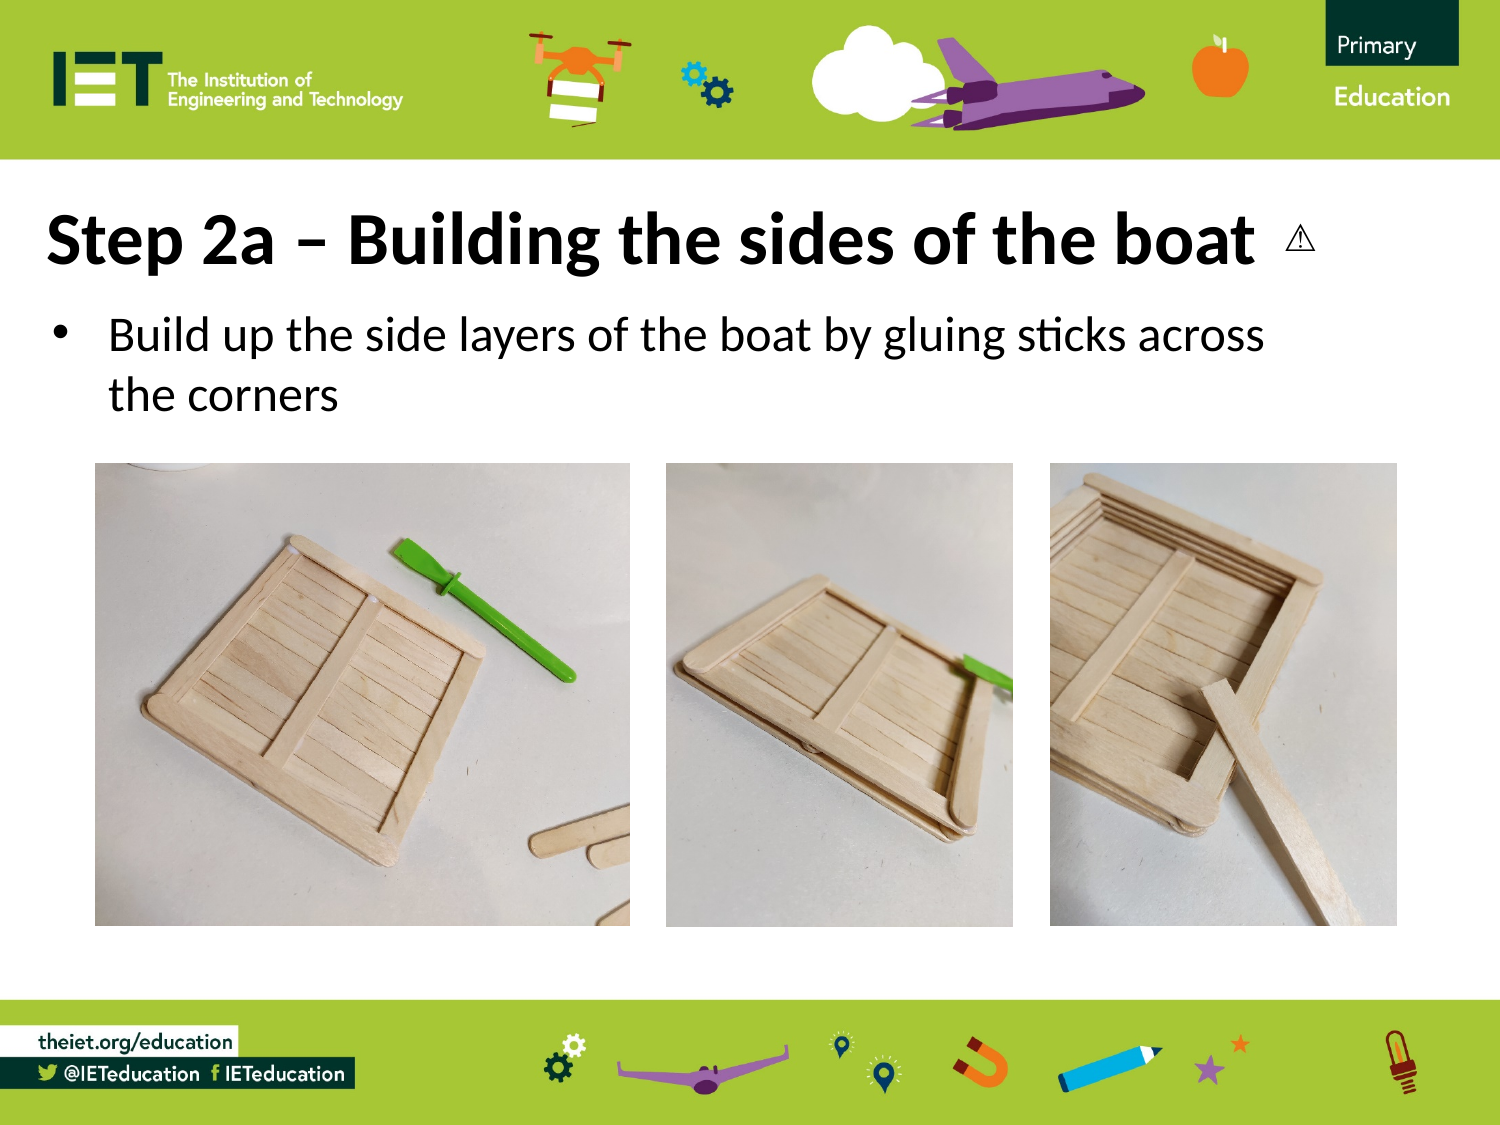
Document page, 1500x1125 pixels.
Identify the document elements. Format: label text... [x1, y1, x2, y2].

text_box ⚠ [1269, 206, 1370, 267]
text_box Build up the side layers of the boat by gluing sticks across the corners [37, 293, 1358, 429]
picture [0, 0, 1500, 1125]
text_box Step 2a – Building the sides of the boat [31, 180, 1294, 300]
